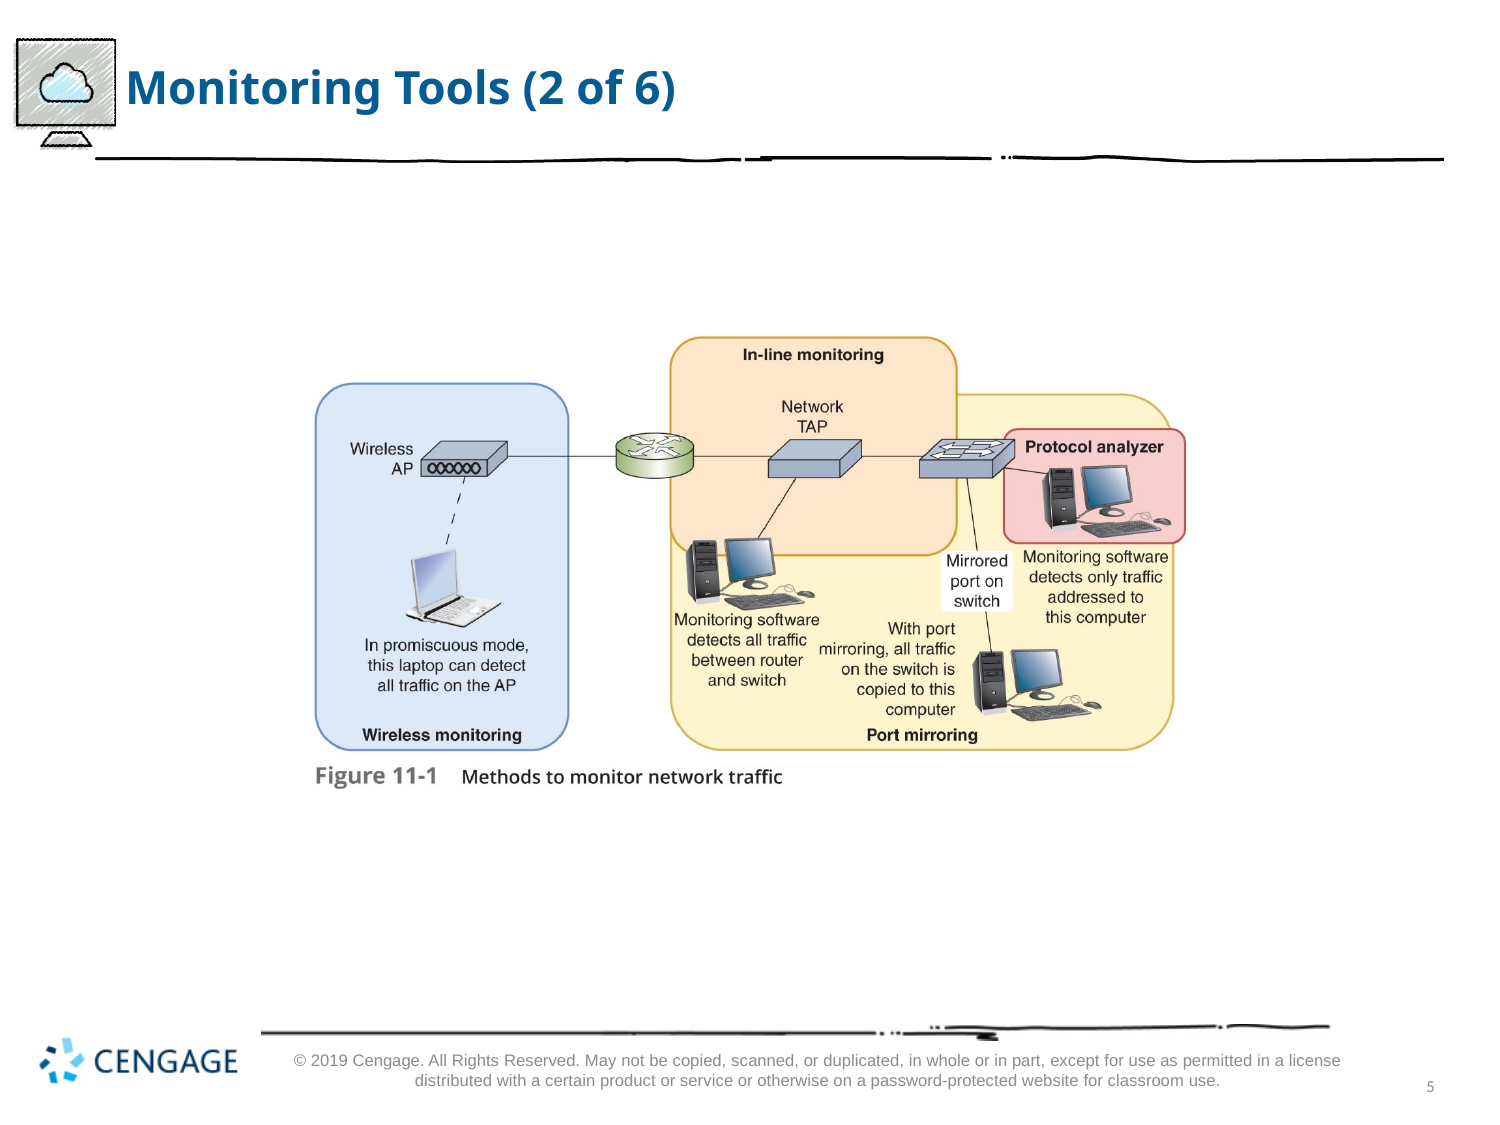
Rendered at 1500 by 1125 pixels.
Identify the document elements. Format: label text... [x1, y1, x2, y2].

footer © 2019 Cengage. All Rights Reserved. May not be copied, scanned, or duplicated, in whole or in part, except for use as permitted in a license distributed with a certain product or service or otherwise on a password-protected website for classroom use. [262, 1050, 1375, 1091]
picture [95, 155, 1444, 163]
picture [19, 1024, 250, 1096]
picture [261, 1024, 1331, 1041]
picture [13, 36, 117, 151]
picture [311, 333, 1188, 791]
title Monitoring Tools (2 of 6) [125, 66, 1442, 116]
